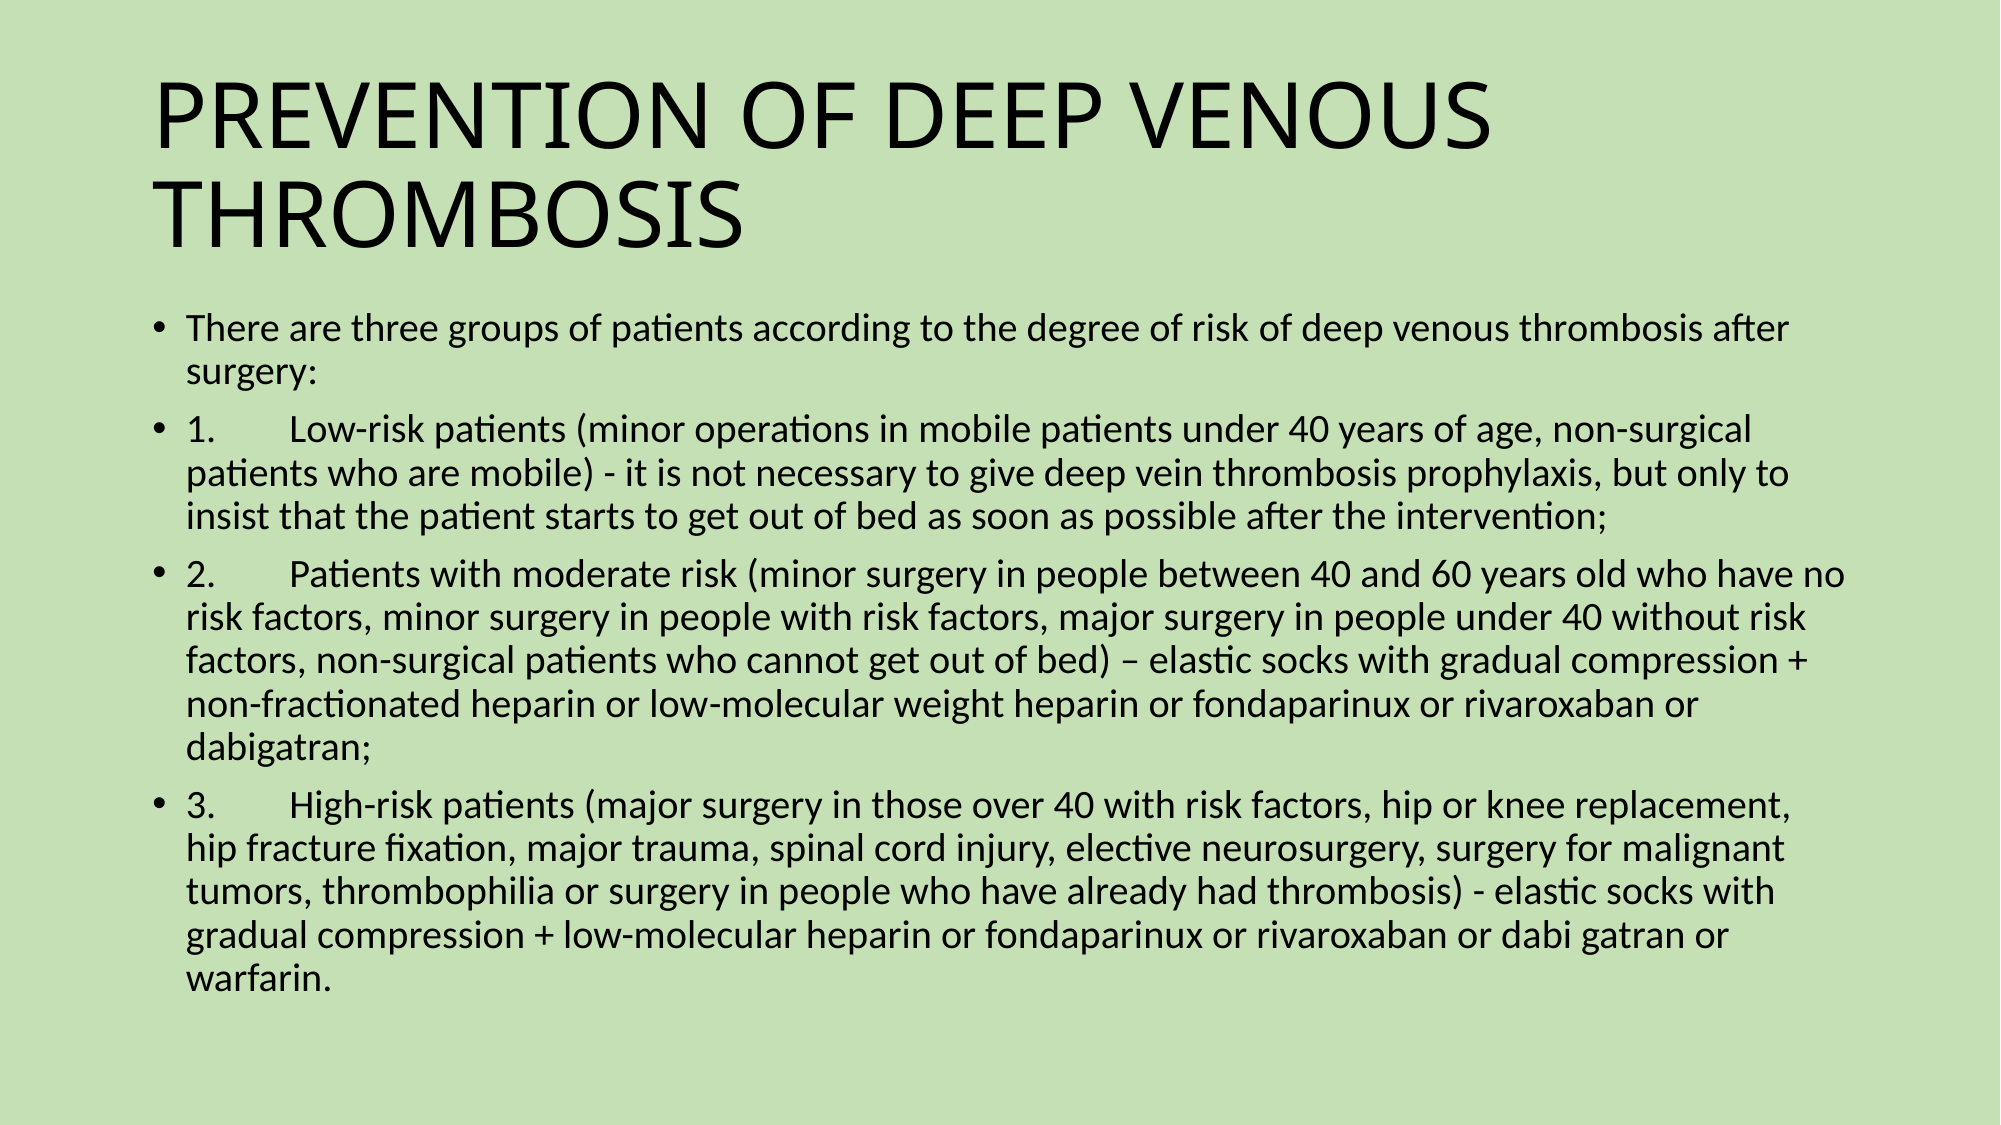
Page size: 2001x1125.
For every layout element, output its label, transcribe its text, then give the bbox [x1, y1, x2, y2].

list There are three groups of patients according to the degree of risk of deep venous thrombosis after surgery: 1. Low-risk patients (minor operations in mobile patients under 40 years of age, non-surgical patients who are mobile) - it is not necessary to give deep vein thrombosis prophylaxis, but only to insist that the patient starts to get out of bed as soon as possible after the intervention; 2. Patients with moderate risk (minor surgery in people between 40 and 60 years old who have no risk factors, minor surgery in people with risk factors, major surgery in people under 40 without risk factors, non-surgical patients who cannot get out of bed) – elastic socks with gradual compression + non-fractionated heparin or low-molecular weight heparin or fondaparinux or rivaroxaban or dabigatran; 3. High-risk patients (major surgery in those over 40 with risk factors, hip or knee replacement, hip fracture fixation, major trauma, spinal cord injury, elective neurosurgery, surgery for malignant tumors, thrombophilia or surgery in people who have already had thrombosis) - elastic socks with gradual compression + low-molecular heparin or fondaparinux or rivaroxaban or dabi gatran or warfarin. [137, 299, 1863, 1014]
title PREVENTION OF DEEP VENOUS THROMBOSIS [137, 59, 1863, 278]
